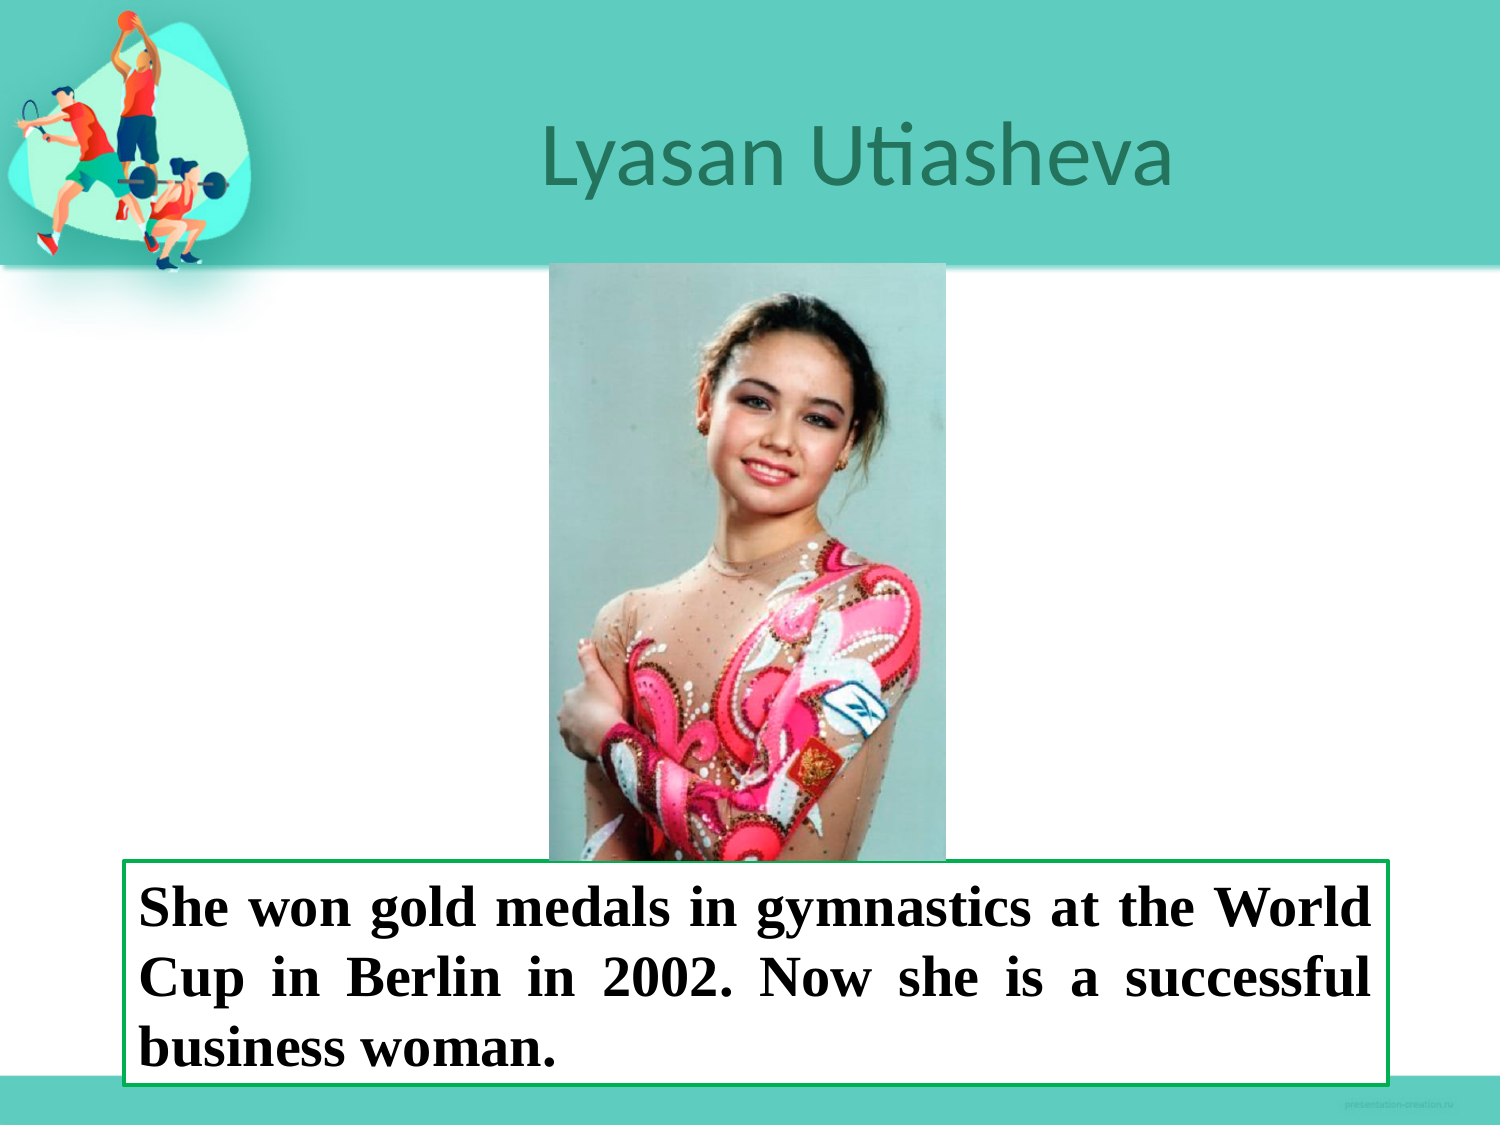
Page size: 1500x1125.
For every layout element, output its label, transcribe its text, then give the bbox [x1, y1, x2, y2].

picture [0, 0, 1500, 1125]
title Lyasan Utiasheva [242, 54, 1475, 244]
text_box She won gold medals in gymnastics at the World Cup in Berlin in 2002. Now she is a successful business woman. [122, 859, 1390, 1087]
